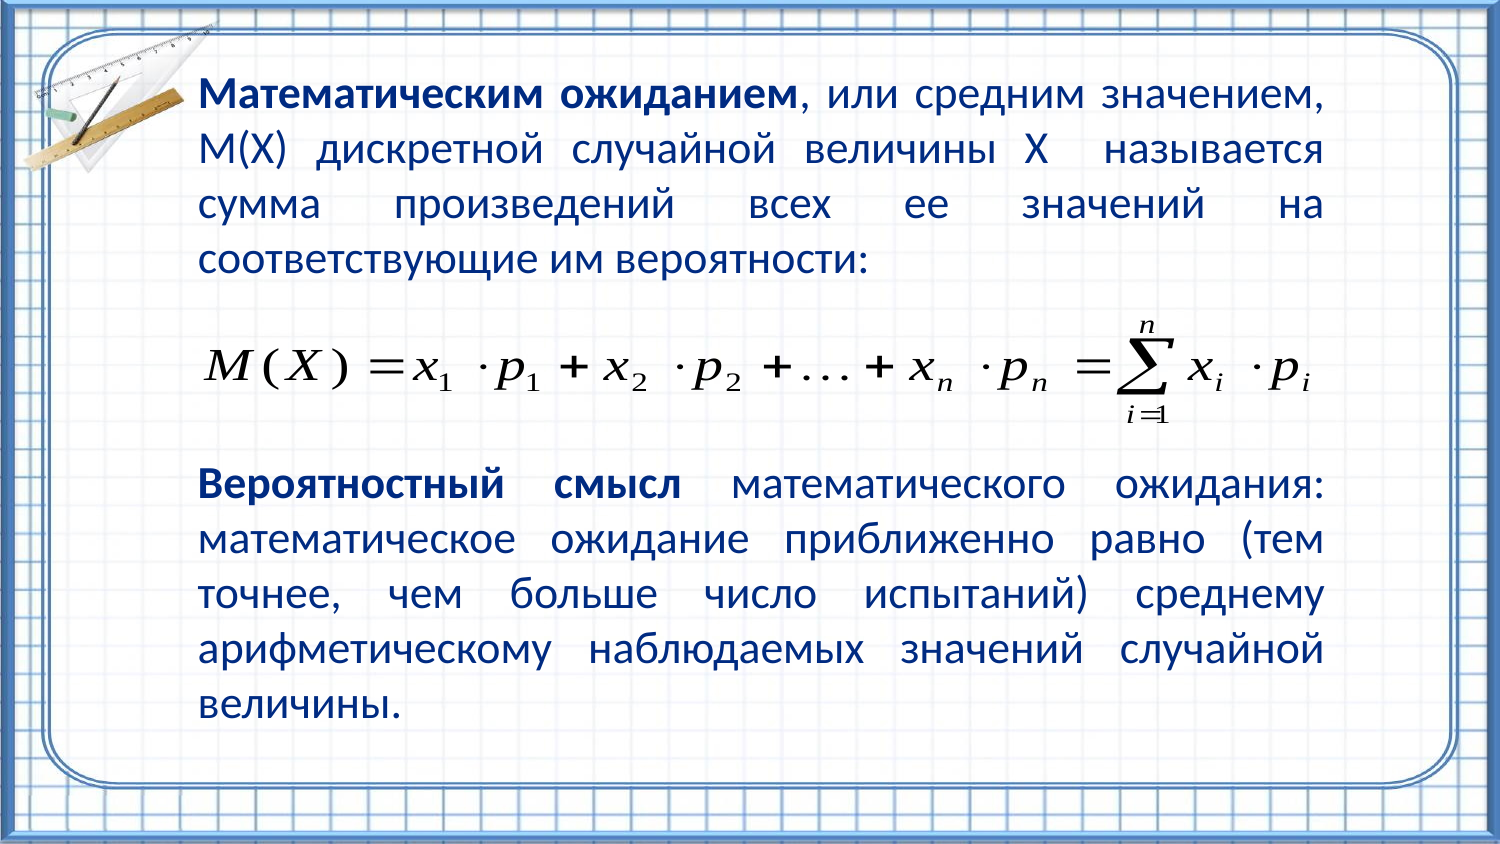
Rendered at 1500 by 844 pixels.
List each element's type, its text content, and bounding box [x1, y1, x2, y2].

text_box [194, 303, 1329, 434]
list Математическим ожиданием, или средним значением, М(Х) дискретной случайной величины X называется сумма произведений всех ее значений на соответствующие им вероятности: [183, 55, 1341, 316]
picture [0, 0, 1500, 844]
text_box Вероятностный смысл математического ожидания: математическое ожидание приближенно равно (тем точнее, чем больше число испытаний) среднему арифметическому наблюдаемых значений случайной величины. [182, 445, 1341, 736]
